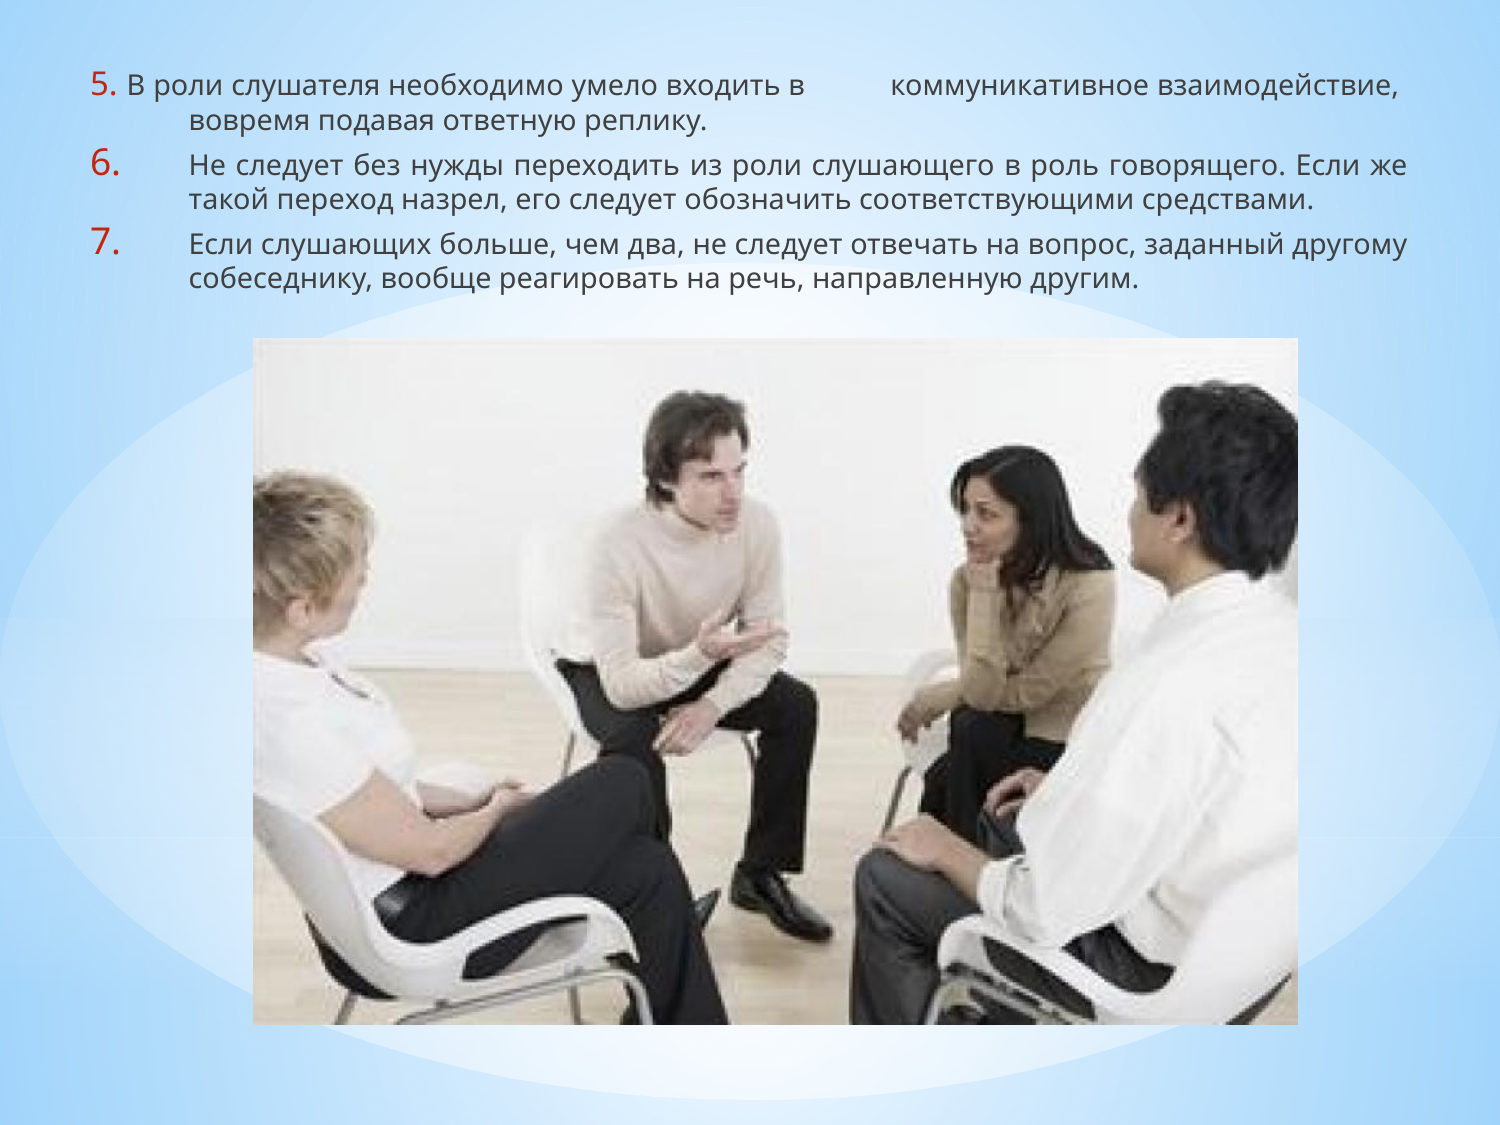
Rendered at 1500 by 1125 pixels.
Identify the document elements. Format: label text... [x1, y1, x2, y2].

list 5. В роли слушателя необходимо умело входить в коммуникативное взаимодействие, вовремя подавая ответную реплику. Не следует без нужды переходить из роли слушающего в роль говорящего. Если же такой переход назрел, его следует обозначить соответствующими средствами. Если слушающих больше, чем два, не следует отвечать на вопрос, заданный другому собеседнику, вообще реагировать на речь, направленную другим. [75, 54, 1424, 303]
picture [253, 337, 1298, 1026]
